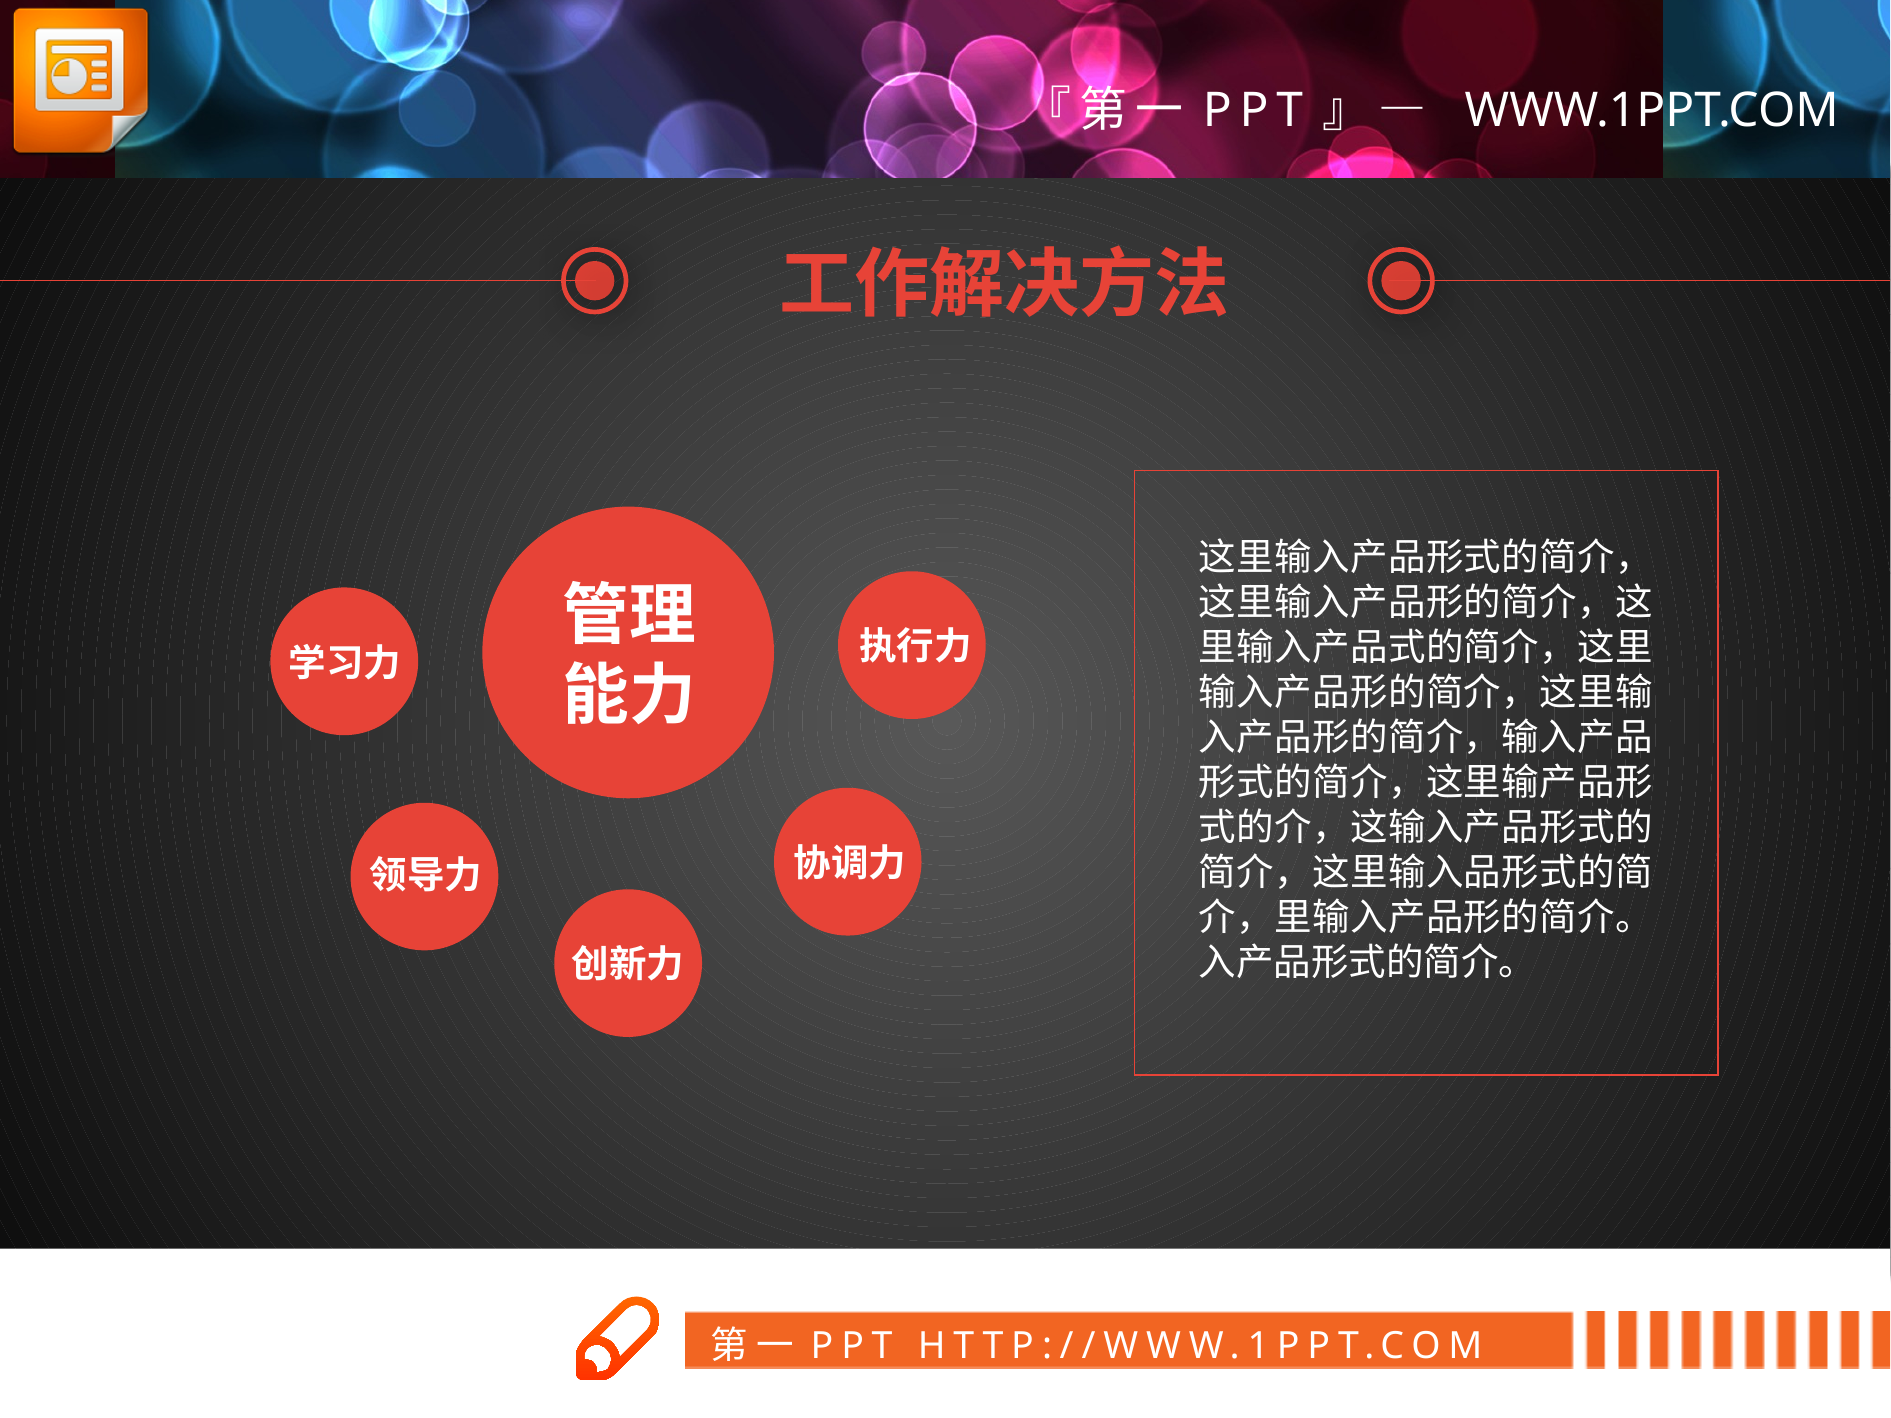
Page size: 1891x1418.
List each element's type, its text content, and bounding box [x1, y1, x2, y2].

text_box [278, 588, 411, 631]
text_box [1134, 470, 1718, 1075]
text_box 领导力 [341, 843, 510, 904]
picture [685, 1311, 1891, 1369]
text_box [846, 572, 978, 614]
text_box 协调力 [775, 831, 925, 892]
text_box [781, 788, 914, 831]
text_box 学习力 [273, 631, 417, 691]
text_box 执行力 [838, 614, 993, 675]
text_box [0, 249, 627, 313]
text_box [357, 904, 492, 950]
text_box 这里输入产品形式的简介，这里输入产品形的简介，这里输入产品式的简介，这里输入产品形的简介，这里输入产品形的简介，输入产品形式的简介，这里输产品形式的介，这输入产品形式的简介，这里输入品形式的简介，里输入产品形的简介。入产品形式的简介。 [1183, 525, 1669, 991]
text_box [781, 892, 914, 935]
text_box [277, 691, 411, 735]
text_box 管理能力 [547, 564, 734, 739]
text_box [845, 675, 979, 718]
text_box 创新力 [555, 932, 701, 993]
text_box 工作解决方法 [764, 227, 1245, 333]
text_box [561, 993, 695, 1036]
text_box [1369, 249, 1891, 313]
picture [0, 0, 1891, 178]
text_box [483, 508, 773, 797]
text_box [562, 890, 694, 932]
text_box [359, 803, 490, 843]
